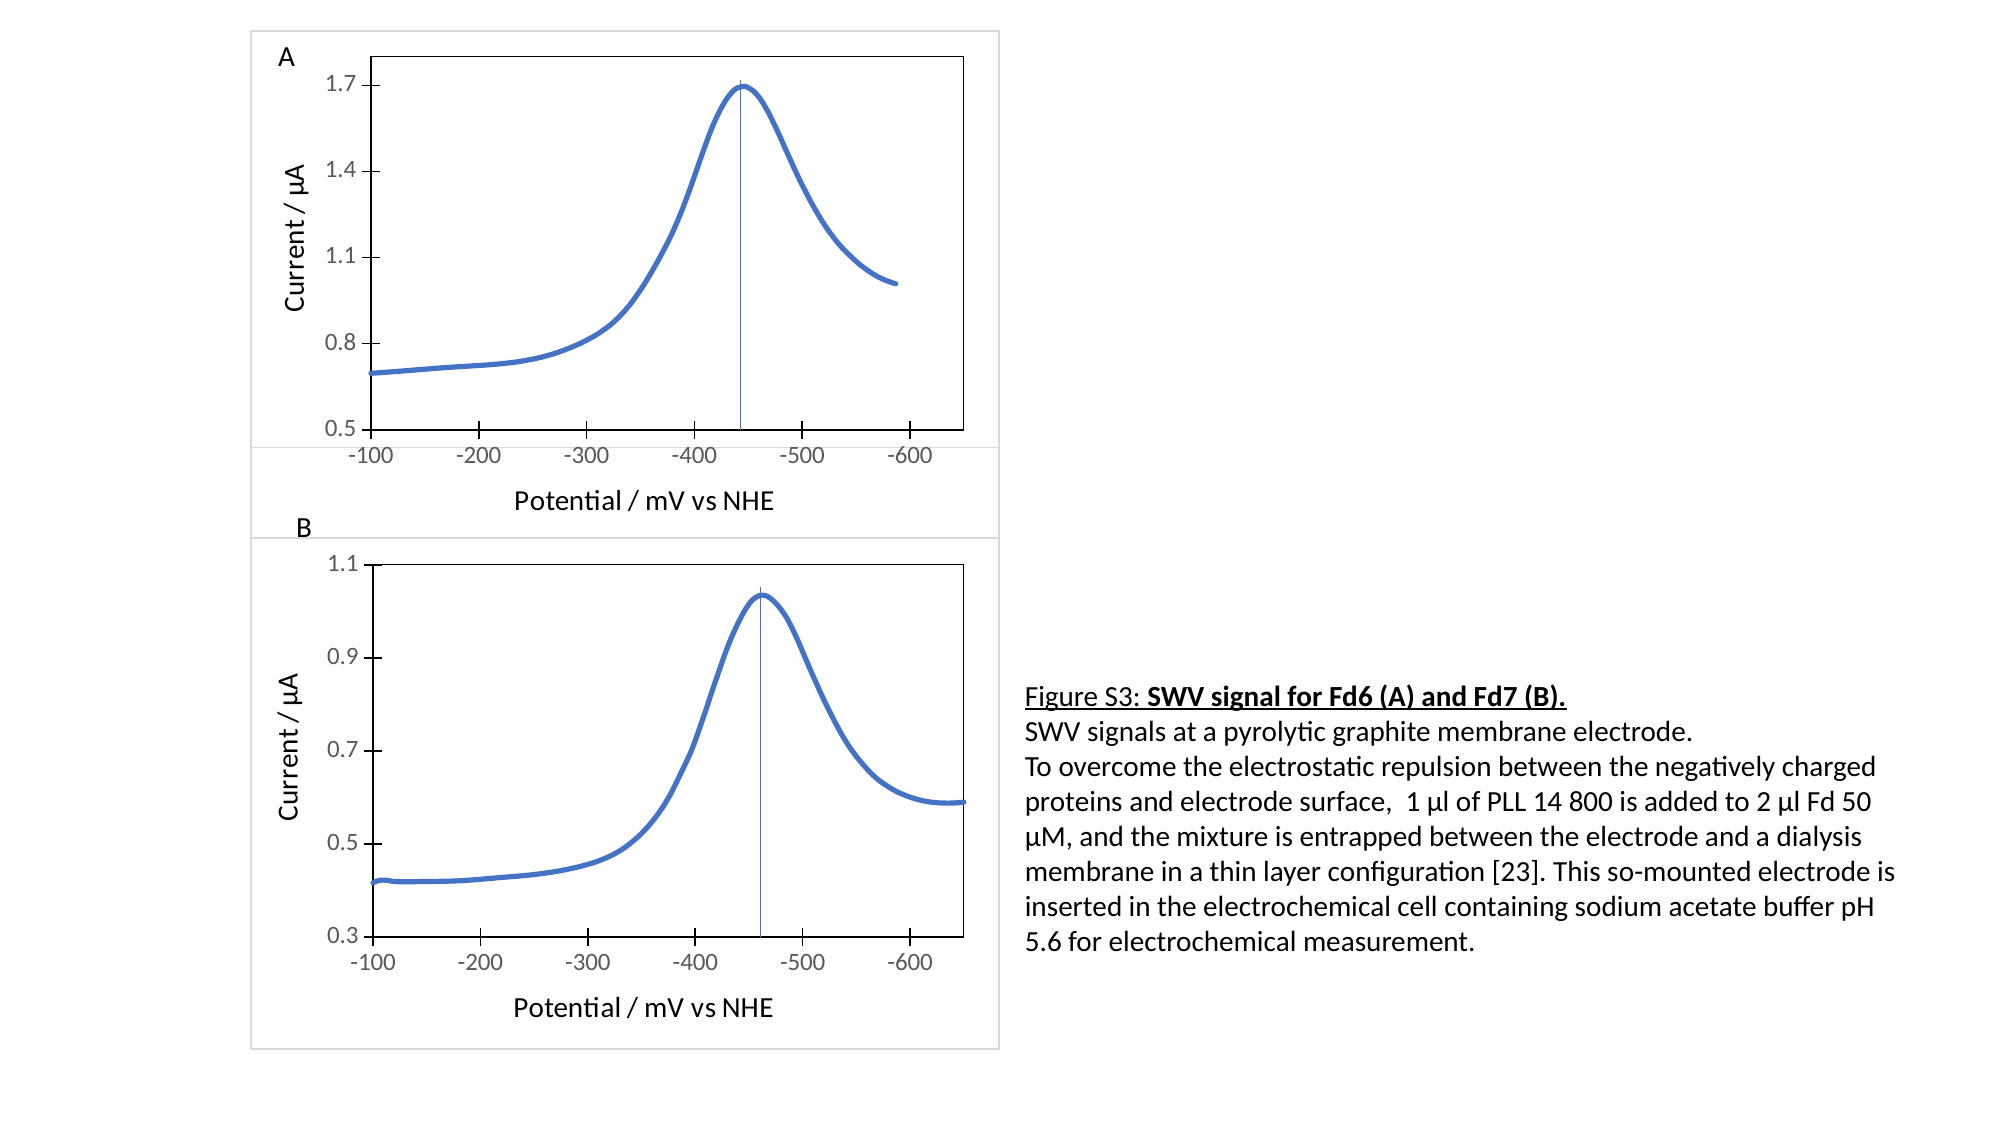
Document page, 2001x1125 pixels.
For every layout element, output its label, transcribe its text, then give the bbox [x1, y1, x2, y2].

text_box Figure S3: SWV signal for Fd6 (A) and Fd7 (B). SWV signals at a pyrolytic graphite membrane electrode. To overcome the electrostatic repulsion between the negatively charged proteins and electrode surface, 1 µl of PLL 14 800 is added to 2 µl Fd 50 µM, and the mixture is entrapped between the electrode and a dialysis membrane in a thin layer configuration [23]. This so-mounted electrode is inserted in the electrochemical cell containing sodium acetate buffer pH 5.6 for electrochemical measurement. [1010, 669, 1925, 965]
chart [249, 29, 1000, 1050]
